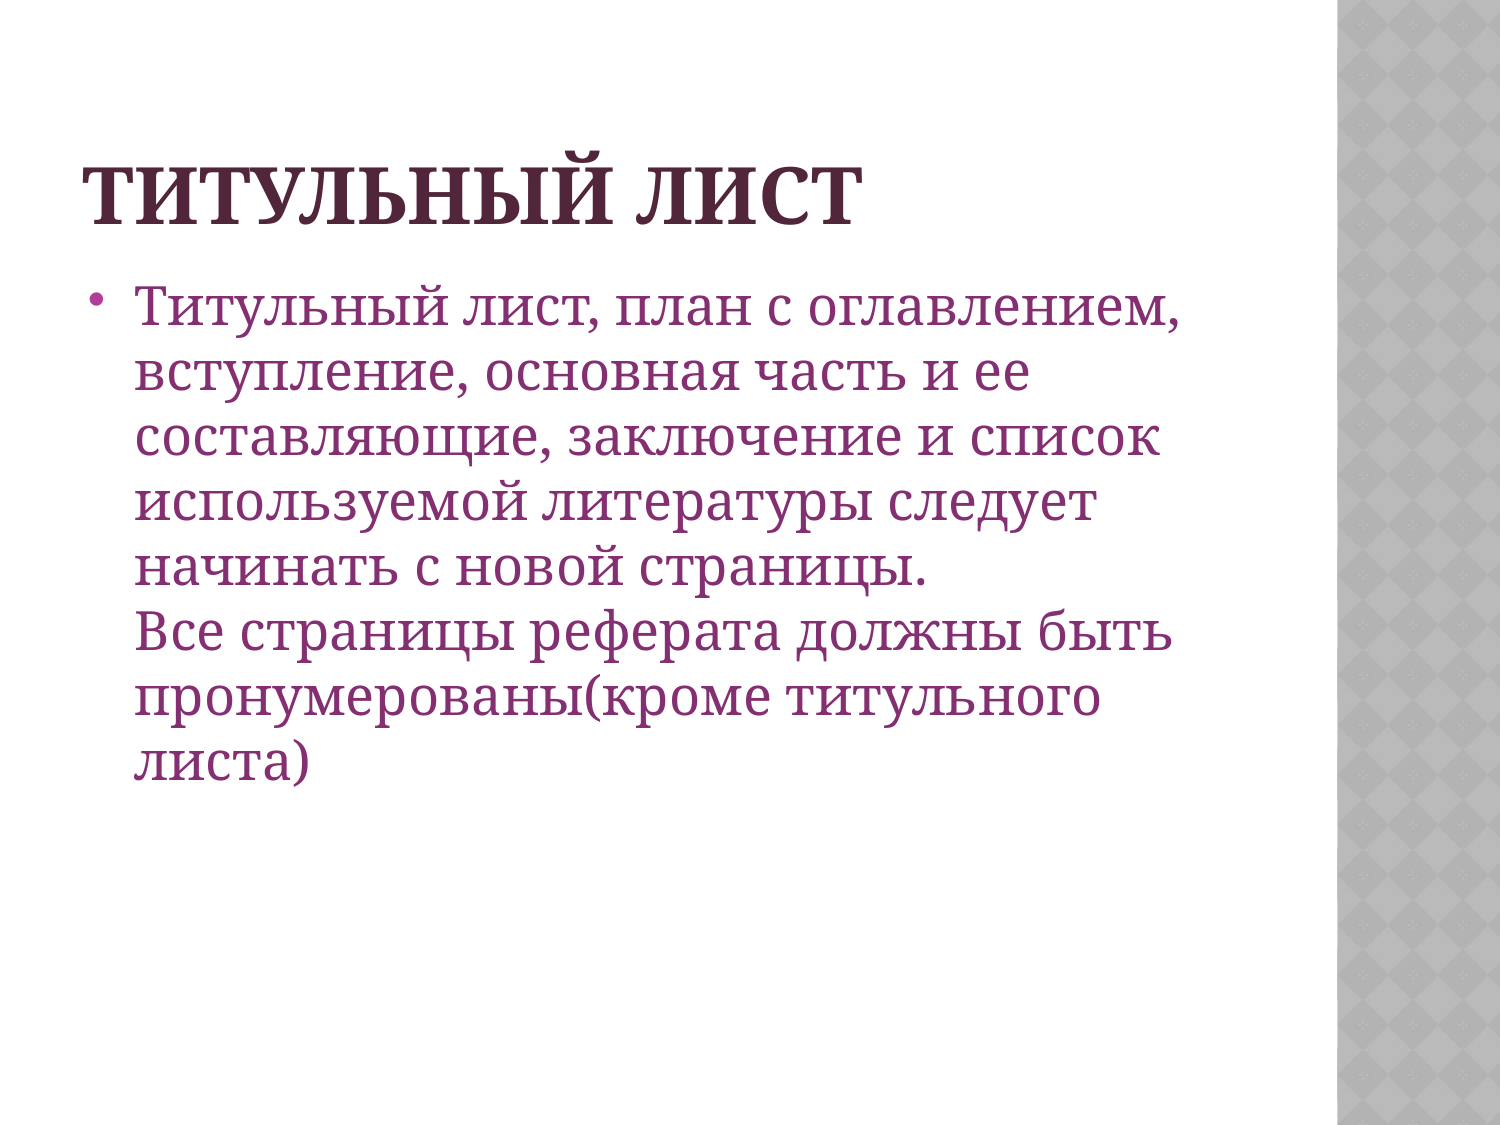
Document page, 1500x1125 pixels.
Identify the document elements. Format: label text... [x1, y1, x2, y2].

list Титульный лист, план с оглавлением, вступление, основная часть и ее составляющие, заключение и список используемой литературы следует начинать с новой страницы. Все страницы реферата должны быть пронумерованы(кроме титульного листа) [75, 264, 1263, 1059]
title Титульный лист [75, 52, 1263, 240]
